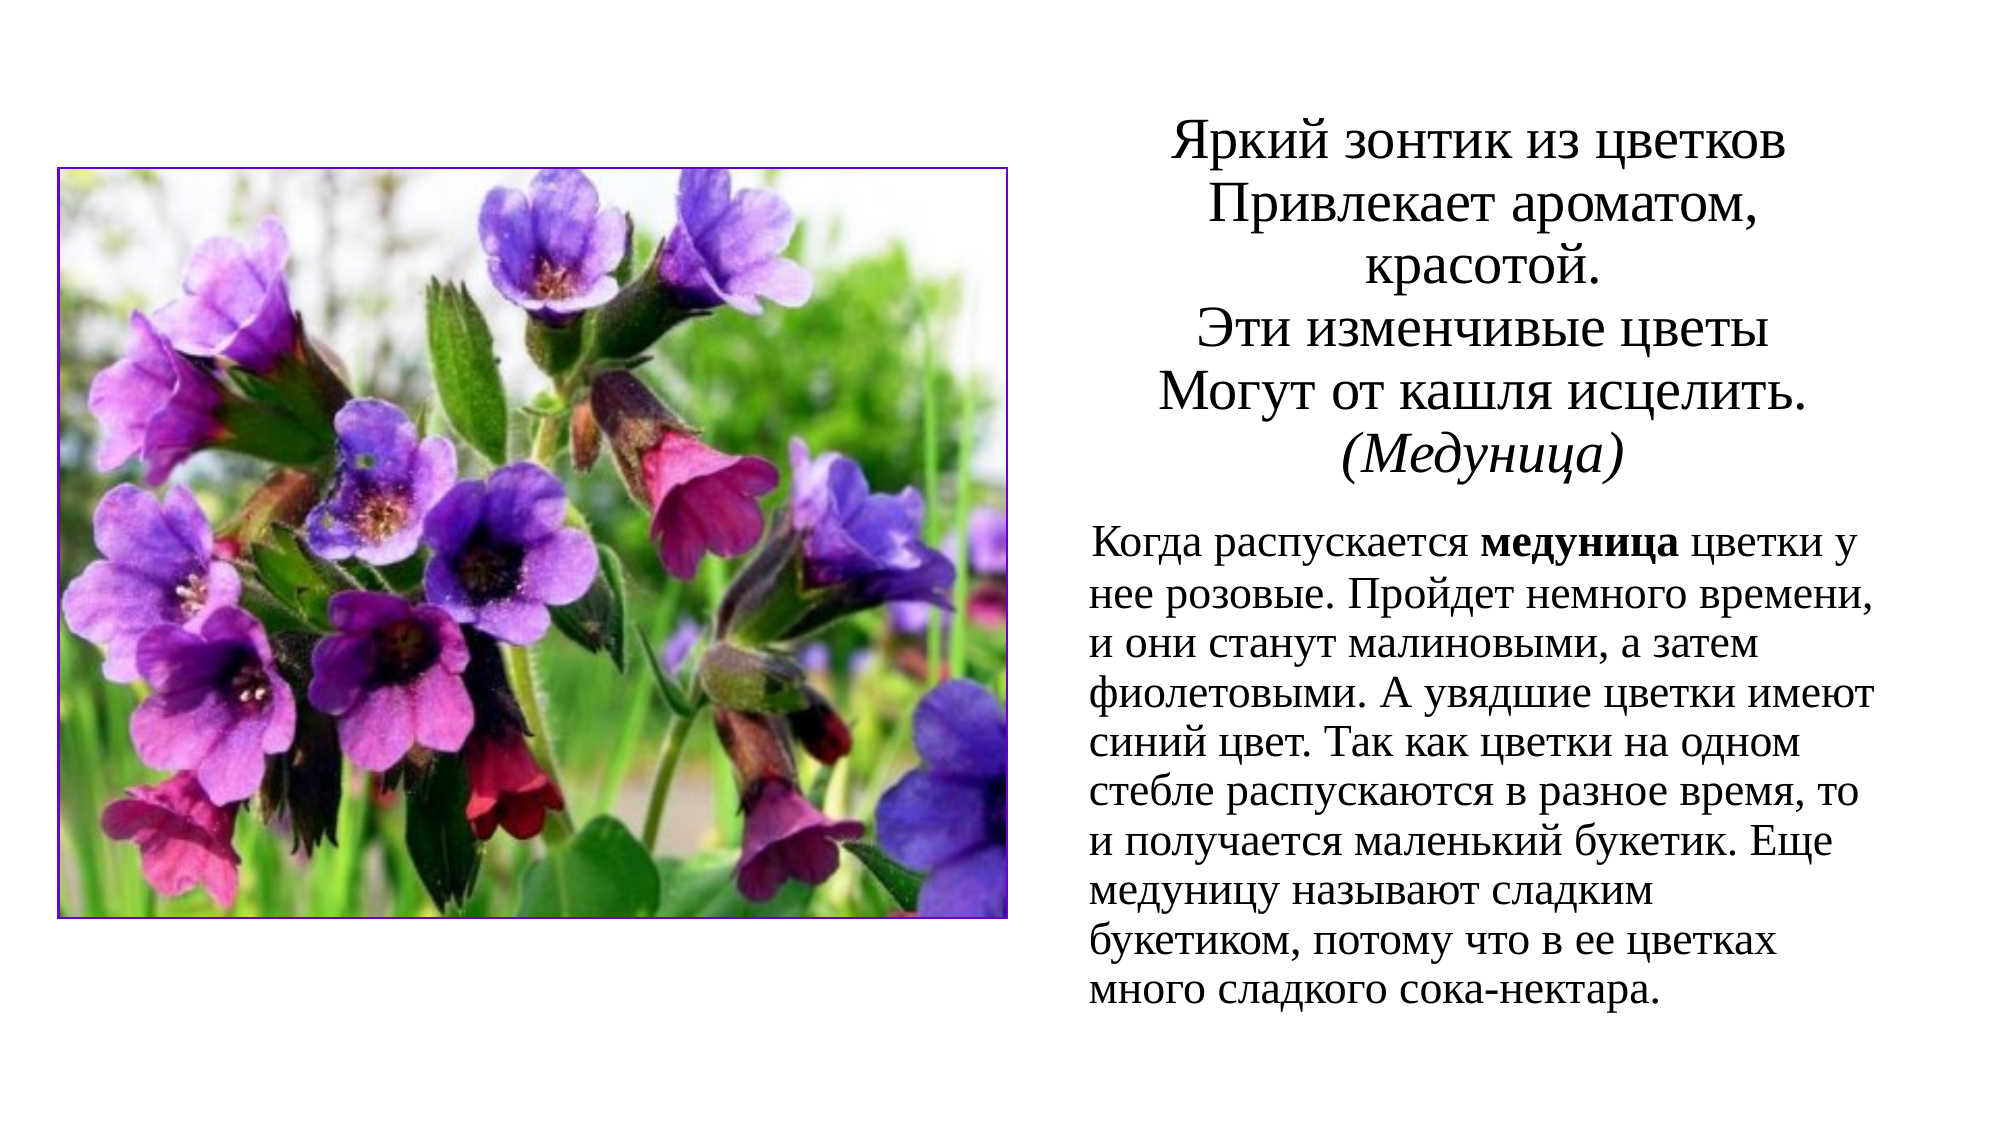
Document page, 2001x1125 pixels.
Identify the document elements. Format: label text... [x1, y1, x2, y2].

list Яркий зонтик из цветков Привлекает ароматом, красотой. Эти изменчивые цветы Могут от кашля исцелить. (Медуница) Когда распускается медуница цветки у нее розовые. Пройдет немного времени, и они станут малиновыми, а затем фиолетовыми. А увядшие цветки имеют синий цвет. Так как цветки на одном стебле распускаются в разное время, то и получается маленький букетик. Еще медуницу называют сладким букетиком, потому что в ее цветках много сладкого сока-нектара. [1036, 100, 1893, 1040]
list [59, 169, 1006, 917]
